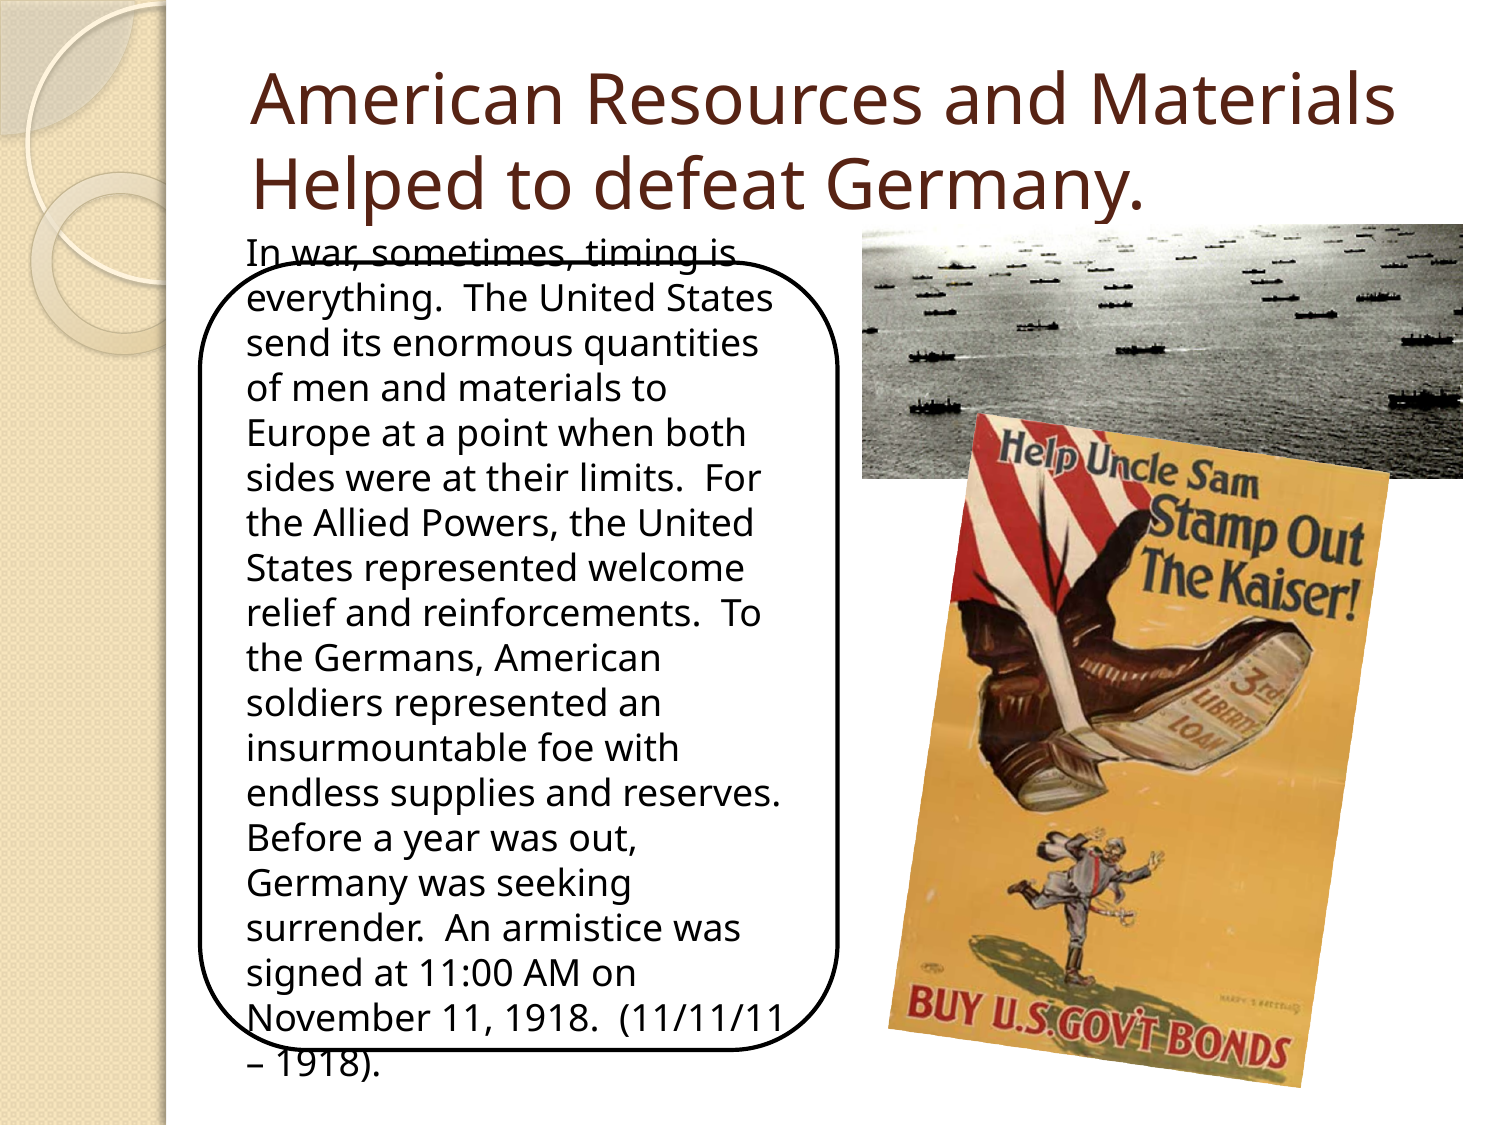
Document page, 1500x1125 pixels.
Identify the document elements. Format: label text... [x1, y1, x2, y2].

picture [889, 751, 929, 1034]
picture [1127, 1062, 1304, 1088]
picture [1348, 479, 1389, 758]
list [862, 224, 1463, 479]
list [929, 438, 1348, 1062]
text_box In war, sometimes, timing is everything. The United States send its enormous quantities of men and materials to Europe at a point when both sides were at their limits. For the Allied Powers, the United States represented welcome relief and reinforcements. To the Germans, American soldiers represented an insurmountable foe with endless supplies and reserves. Before a year was out, Germany was seeking surrender. An armistice was signed at 11:00 AM on November 11, 1918. (11/11/11 – 1918). [197, 260, 840, 1053]
title American Resources and Materials Helped to defeat Germany. [235, 45, 1466, 233]
